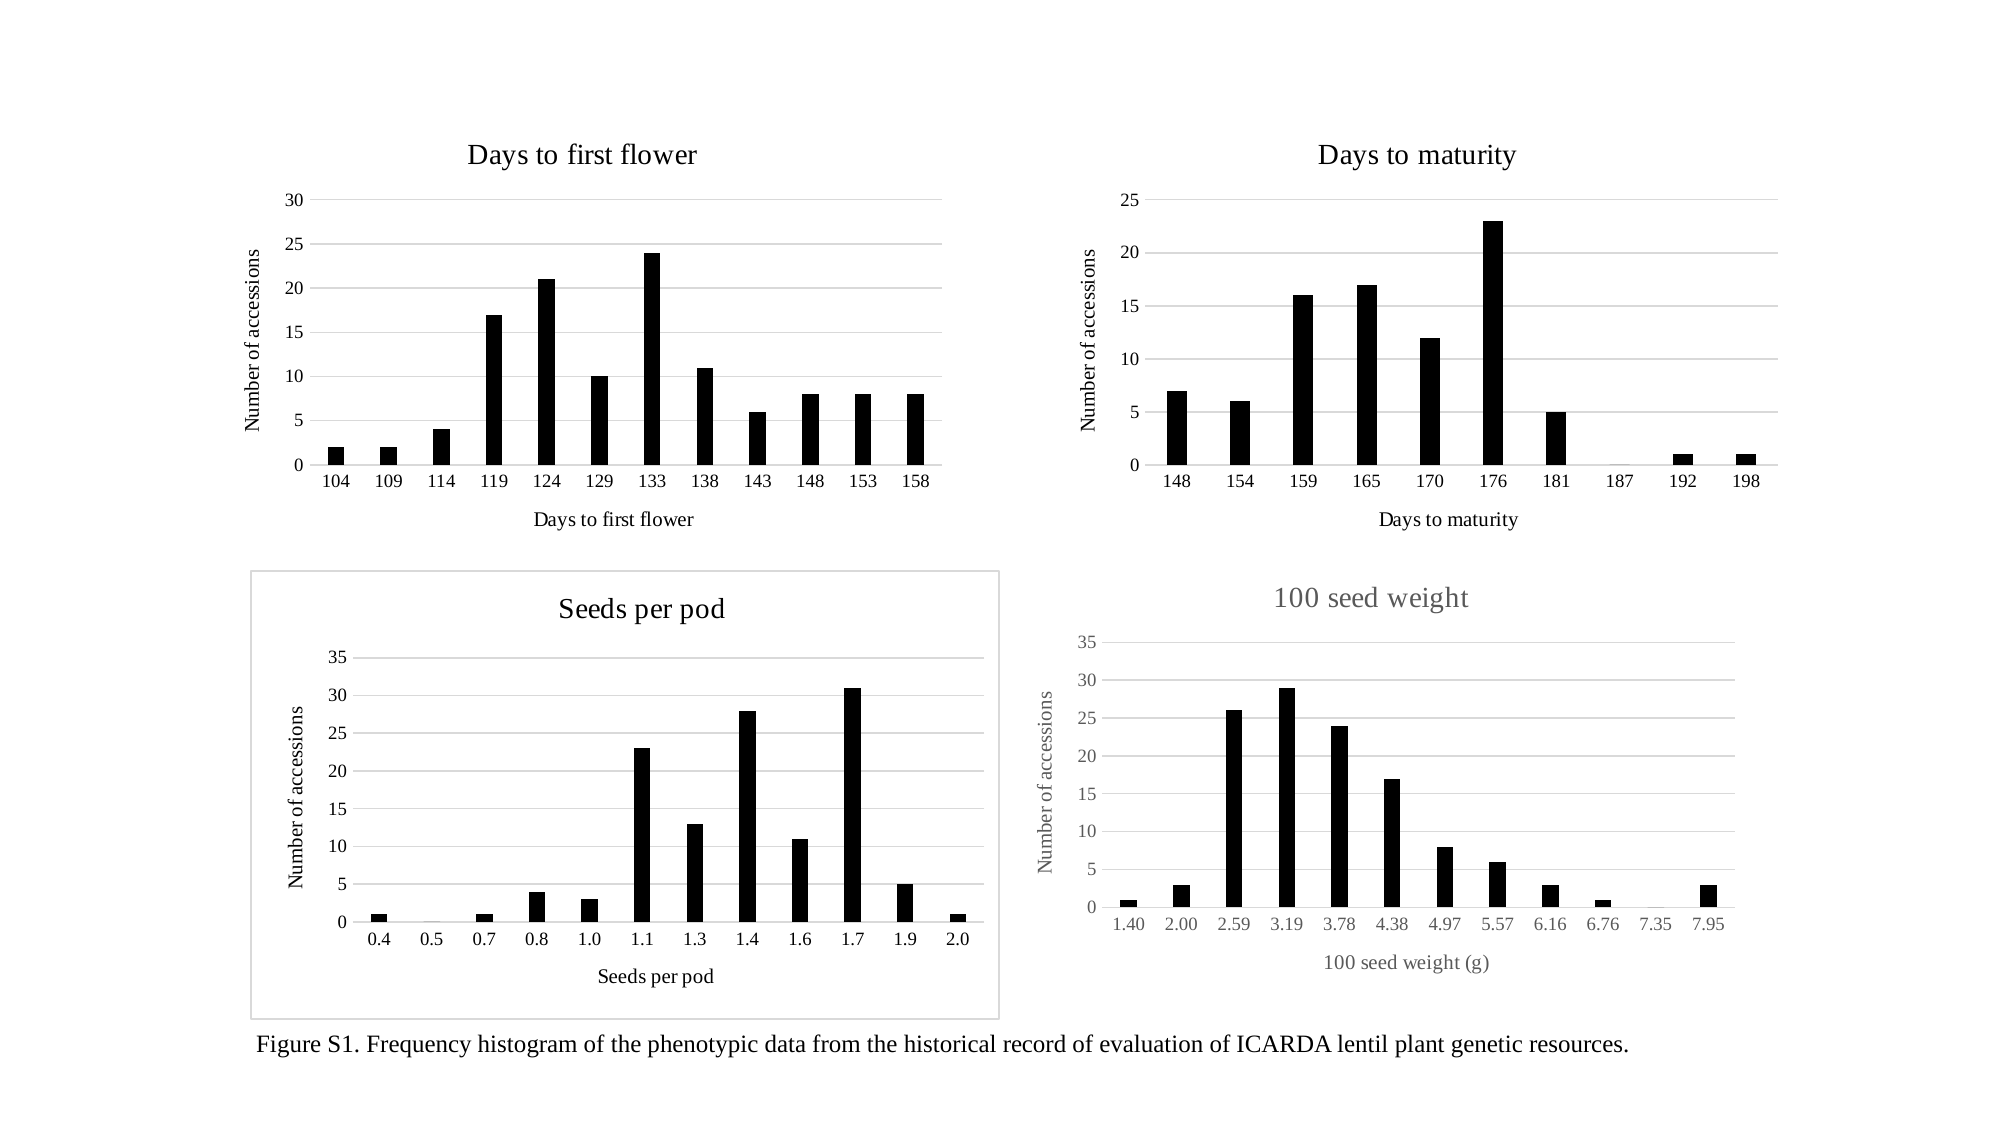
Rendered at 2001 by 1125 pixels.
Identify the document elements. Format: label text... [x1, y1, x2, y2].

chart [249, 112, 1793, 1020]
text_box Figure S1. Frequency histogram of the phenotypic data from the historical record of evaluation of ICARDA lentil plant genetic resources. [241, 1020, 1817, 1065]
chart [207, 112, 958, 563]
